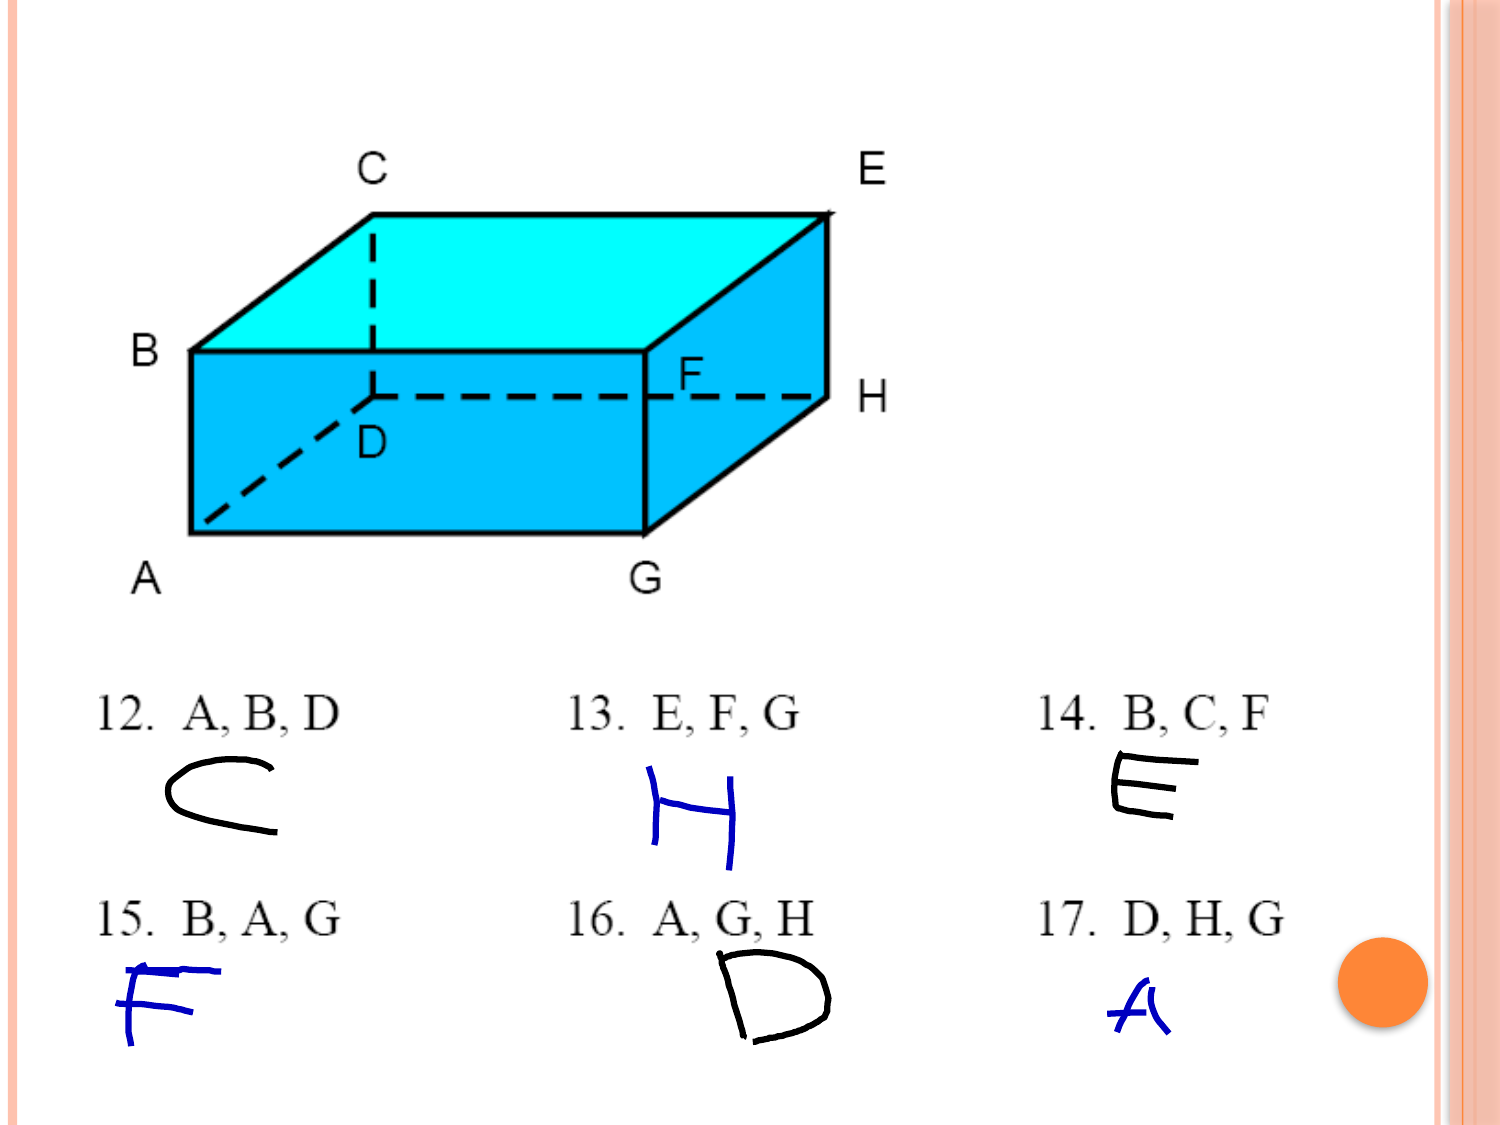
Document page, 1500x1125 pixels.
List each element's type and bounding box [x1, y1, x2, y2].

text_box [1107, 1011, 1147, 1015]
text_box [128, 990, 142, 1002]
text_box [127, 1005, 139, 1047]
text_box [729, 990, 746, 1039]
text_box [1115, 1014, 1129, 1033]
text_box [1149, 990, 1170, 1035]
picture [99, 124, 1323, 981]
text_box [1125, 990, 1144, 1011]
text_box [734, 990, 830, 1043]
text_box [115, 1001, 194, 1014]
